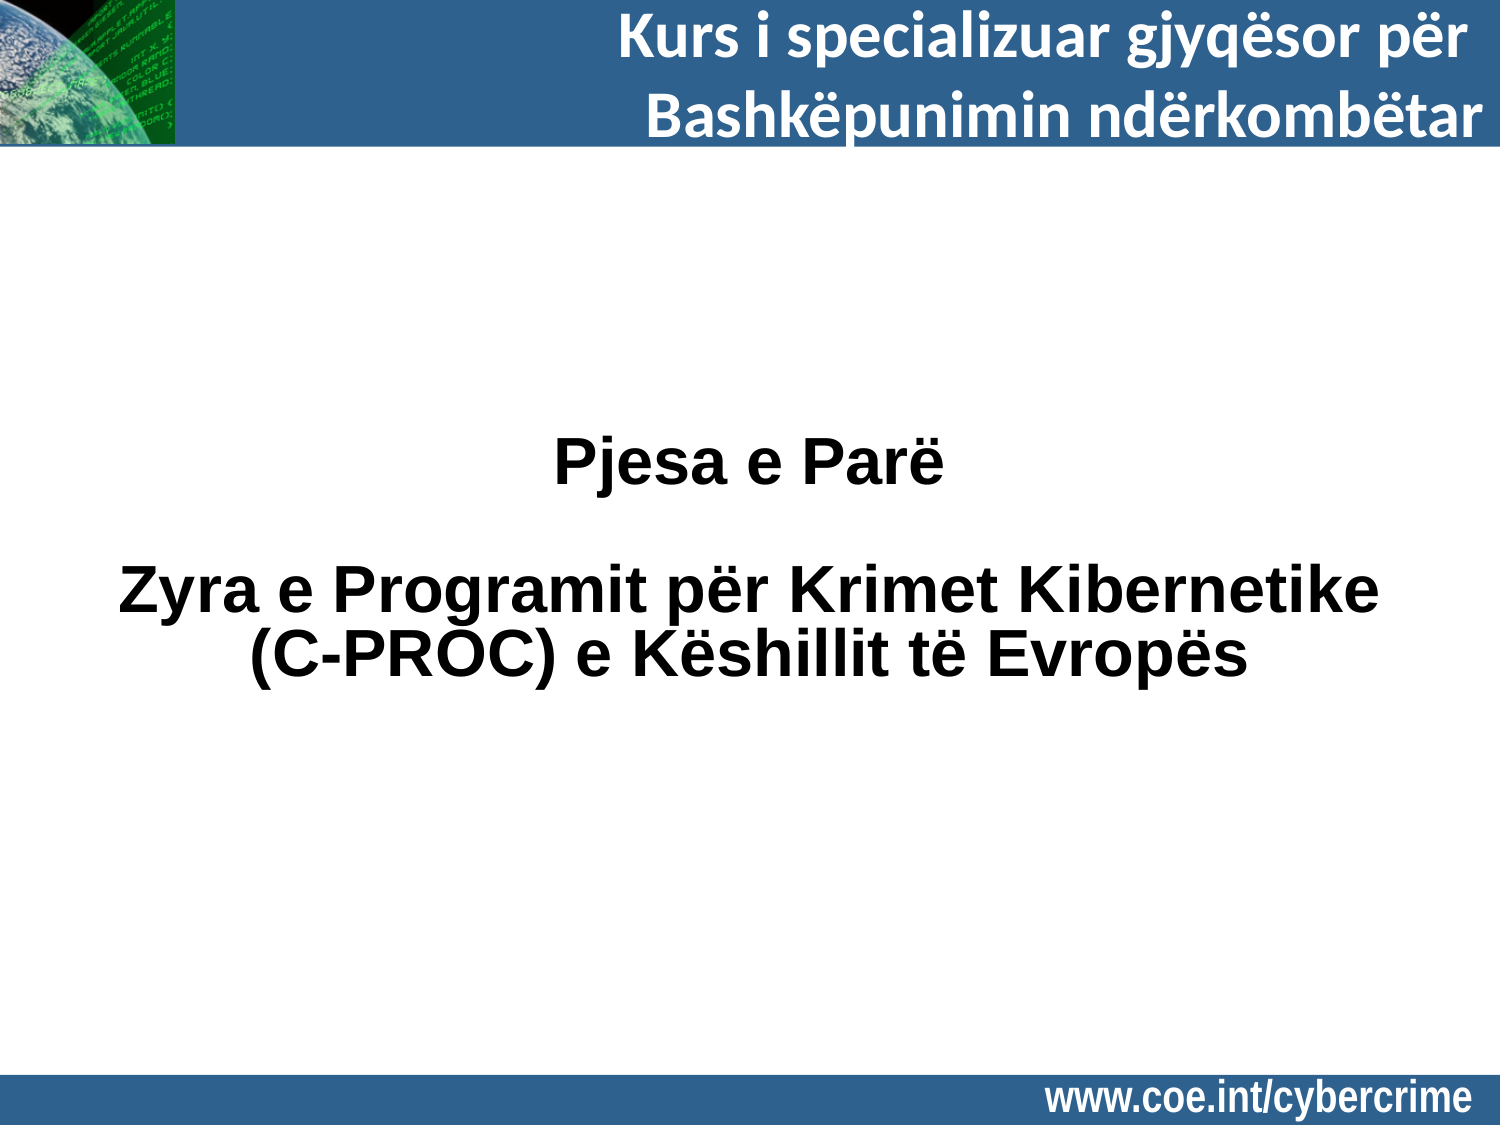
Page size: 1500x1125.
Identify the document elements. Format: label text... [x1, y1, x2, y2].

text_box Kurs i specializuar gjyqësor për Bashkëpunimin ndërkombëtar [177, 0, 1500, 149]
picture [0, 0, 175, 144]
text_box Pjesa e Parë Zyra e Programit për Krimet Kibernetike (C-PROC) e Këshillit të Evropës [50, 425, 1450, 697]
text_box www.coe.int/cybercrime [1030, 1059, 1500, 1125]
text_box [0, 1073, 1030, 1125]
